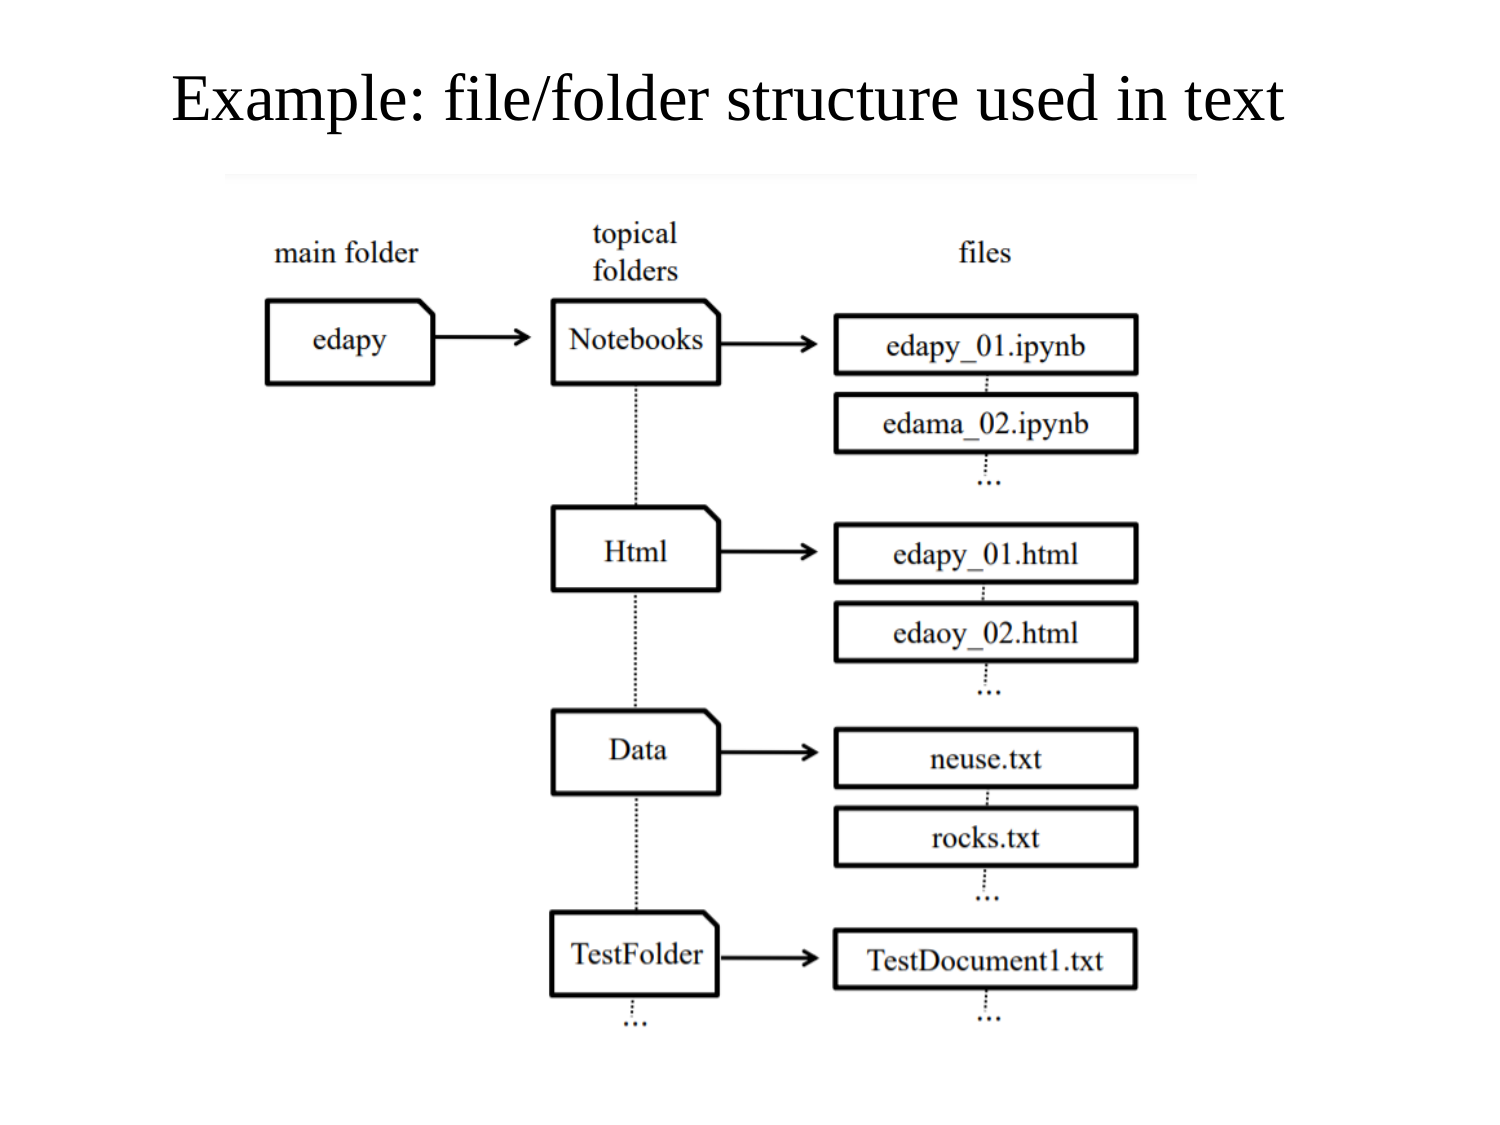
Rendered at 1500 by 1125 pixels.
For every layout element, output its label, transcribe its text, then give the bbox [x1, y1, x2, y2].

text_box Example: file/folder structure used in text [62, 0, 1413, 188]
picture [224, 174, 1198, 1086]
